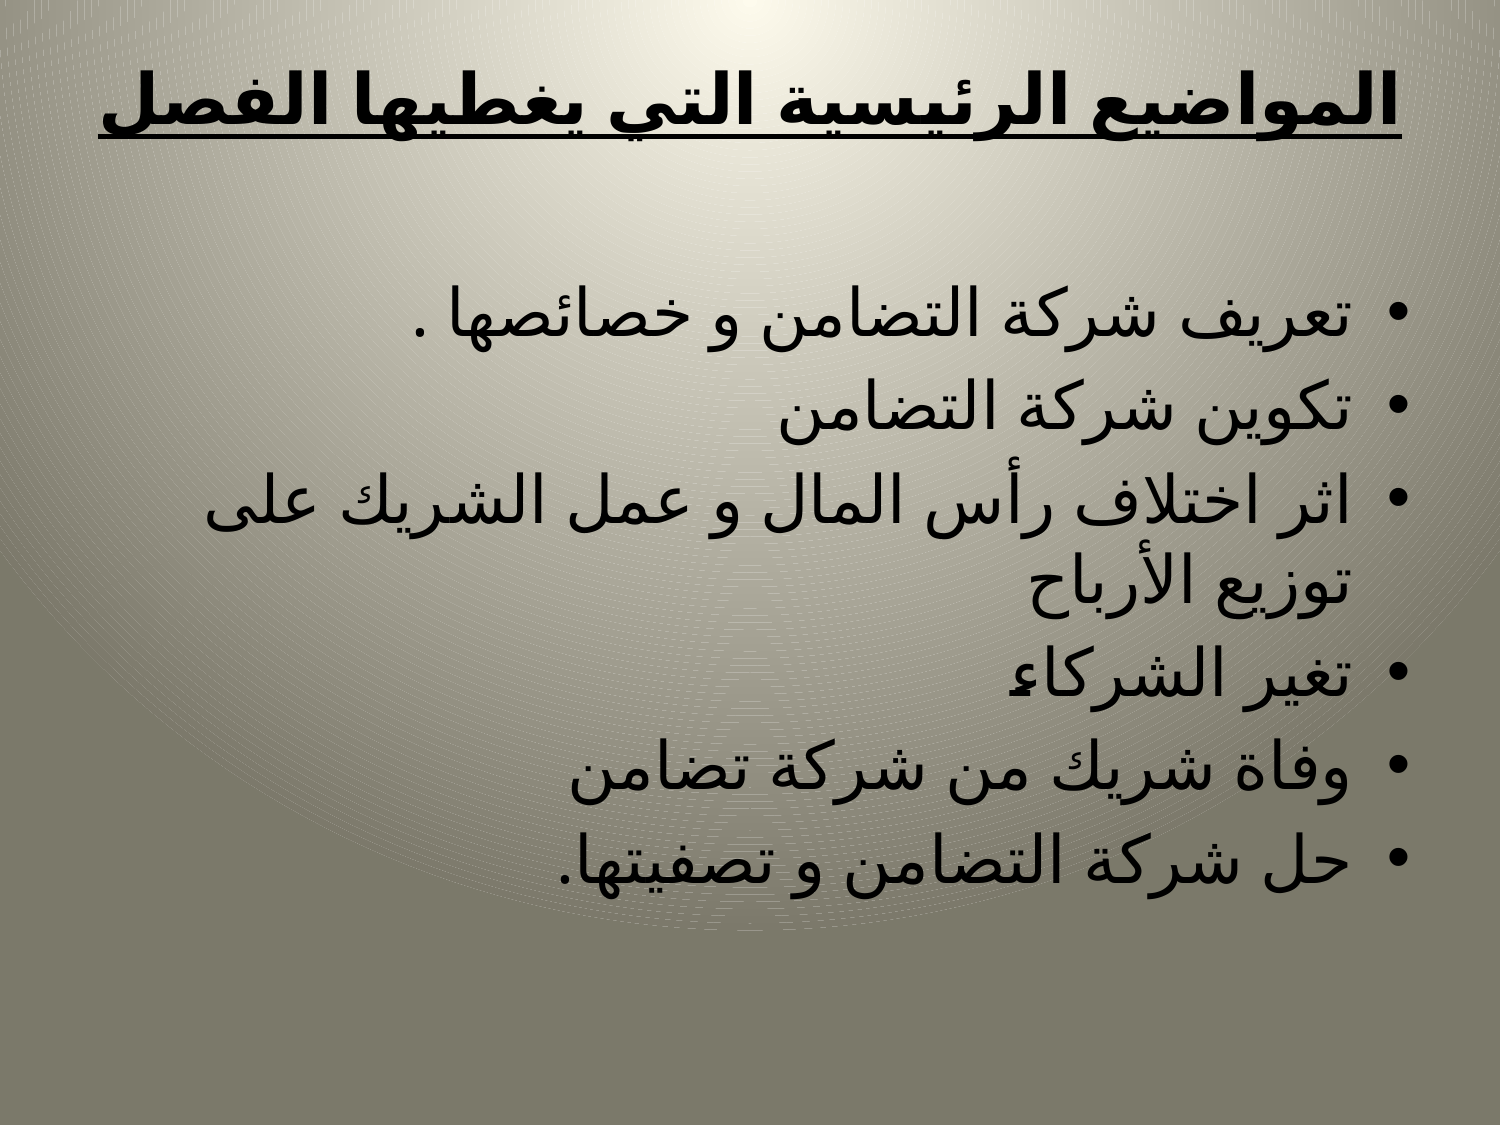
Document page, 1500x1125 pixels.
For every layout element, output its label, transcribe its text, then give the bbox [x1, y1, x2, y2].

title المواضيع الرئيسية التي يغطيها الفصل [75, 45, 1425, 233]
list تعريف شركة التضامن و خصائصها . تكوين شركة التضامن اثر اختلاف رأس المال و عمل الشريك على توزيع الأرباح تغير الشركاء وفاة شريك من شركة تضامن حل شركة التضامن و تصفيتها. [75, 262, 1425, 1005]
